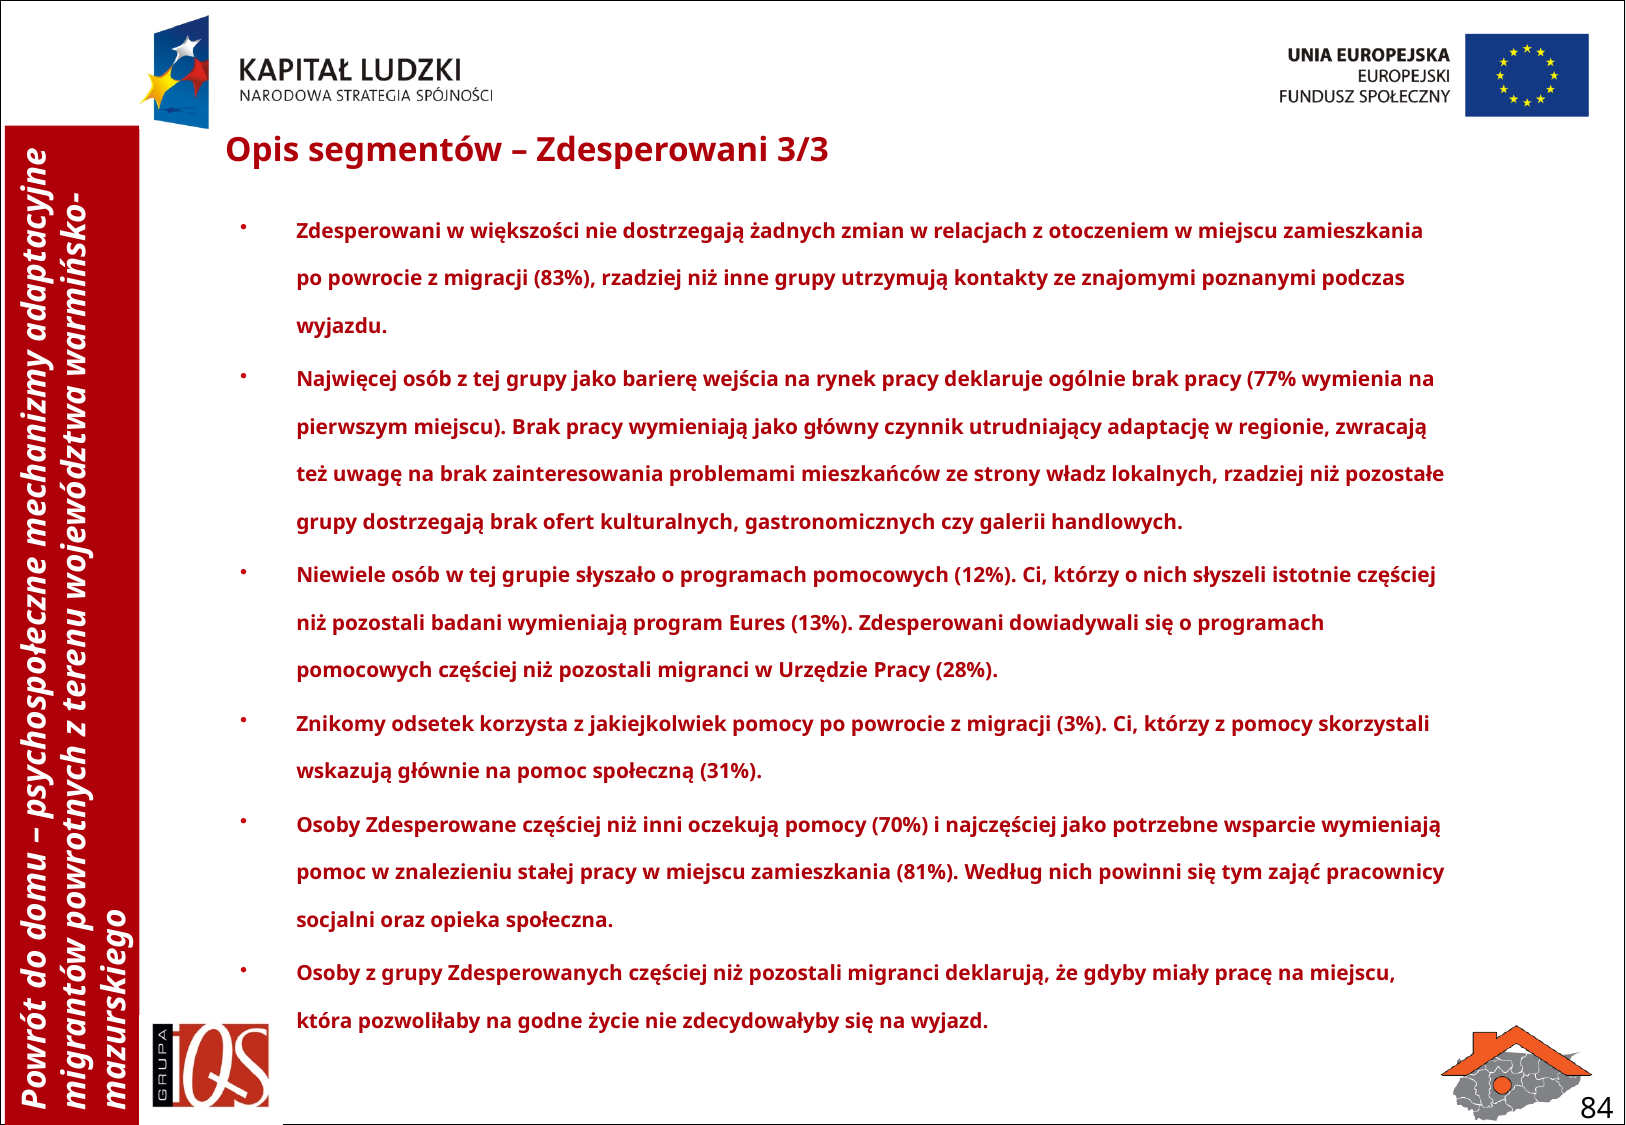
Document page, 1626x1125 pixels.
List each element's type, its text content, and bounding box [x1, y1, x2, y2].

picture [139, 15, 492, 129]
slide_number 84 [1249, 1082, 1625, 1125]
picture [1250, 7, 1617, 143]
list Zdesperowani w większości nie dostrzegają żadnych zmian w relacjach z otoczeniem w miejscu zamieszkania po powrocie z migracji (83%), rzadziej niż inne grupy utrzymują kontakty ze znajomymi poznanymi podczas wyjazdu. Najwięcej osób z tej grupy jako barierę wejścia na rynek pracy deklaruje ogólnie brak pracy (77% wymienia na pierwszym miejscu). Brak pracy wymieniają jako główny czynnik utrudniający adaptację w regionie, zwracają też uwagę na brak zainteresowania problemami mieszkańców ze strony władz lokalnych, rzadziej niż pozostałe grupy dostrzegają brak ofert kulturalnych, gastronomicznych czy galerii handlowych. Niewiele osób w tej grupie słyszało o programach pomocowych (12%). Ci, którzy o nich słyszeli istotnie częściej niż pozostali badani wymieniają program Eures (13%). Zdesperowani dowiadywali się o programach pomocowych częściej niż pozostali migranci w Urzędzie Pracy (28%). Znikomy odsetek korzysta z jakiejkolwiek pomocy po powrocie z migracji (3%). Ci, którzy z pomocy skorzystali wskazują głównie na pomoc społeczną (31%). Osoby Zdesperowane częściej niż inni oczekują pomocy (70%) i najczęściej jako potrzebne wsparcie wymieniają pomoc w znalezieniu stałej pracy w miejscu zamieszkania (81%). Według nich powinni się tym zająć pracownicy socjalni oraz opieka społeczna. Osoby z grupy Zdesperowanych częściej niż pozostali migranci deklarują, że gdyby miały pracę na miejscu, która pozwoliłaby na godne życie nie zdecydowałyby się na wyjazd. [224, 187, 1513, 1051]
picture [1438, 1023, 1594, 1082]
text_box Opis segmentów – Zdesperowani 3/3 [225, 121, 898, 176]
picture [139, 1015, 283, 1125]
